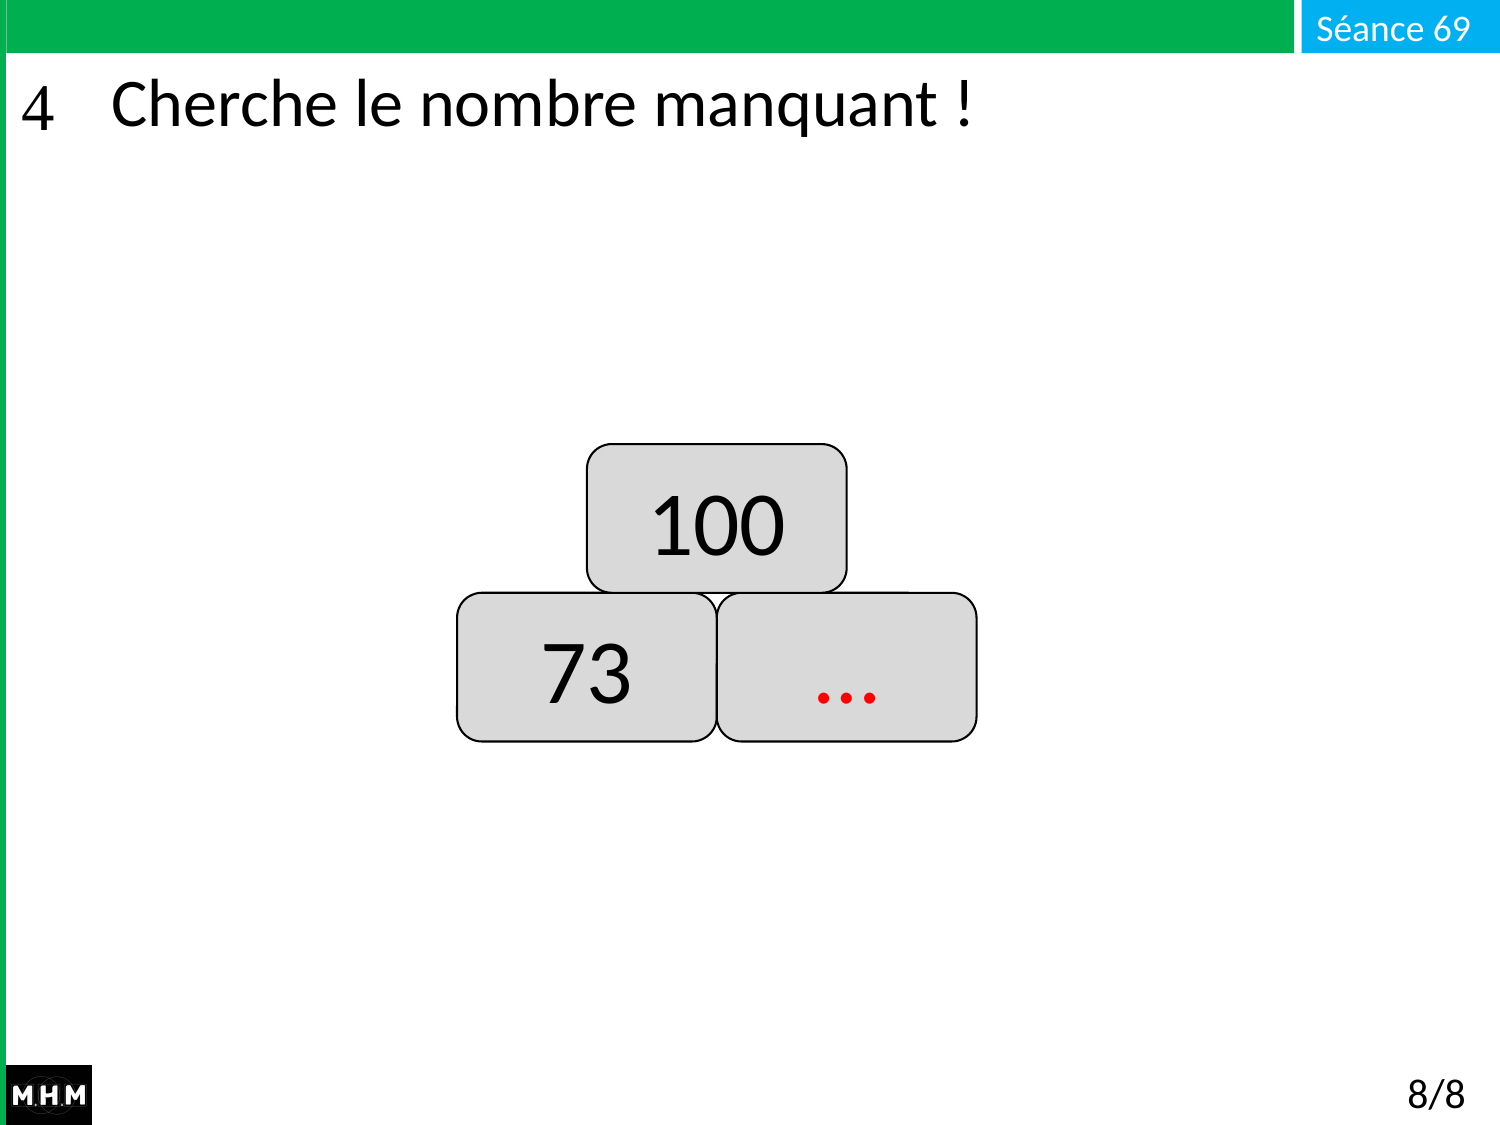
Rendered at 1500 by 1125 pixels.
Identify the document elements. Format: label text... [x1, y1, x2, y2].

text_box 73 [455, 591, 717, 743]
text_box … [715, 591, 978, 743]
text_box 100 [585, 443, 848, 594]
list 8/8 [1373, 1064, 1500, 1125]
picture [6, 1065, 92, 1125]
title Cherche le nombre manquant ! [96, 60, 1391, 150]
